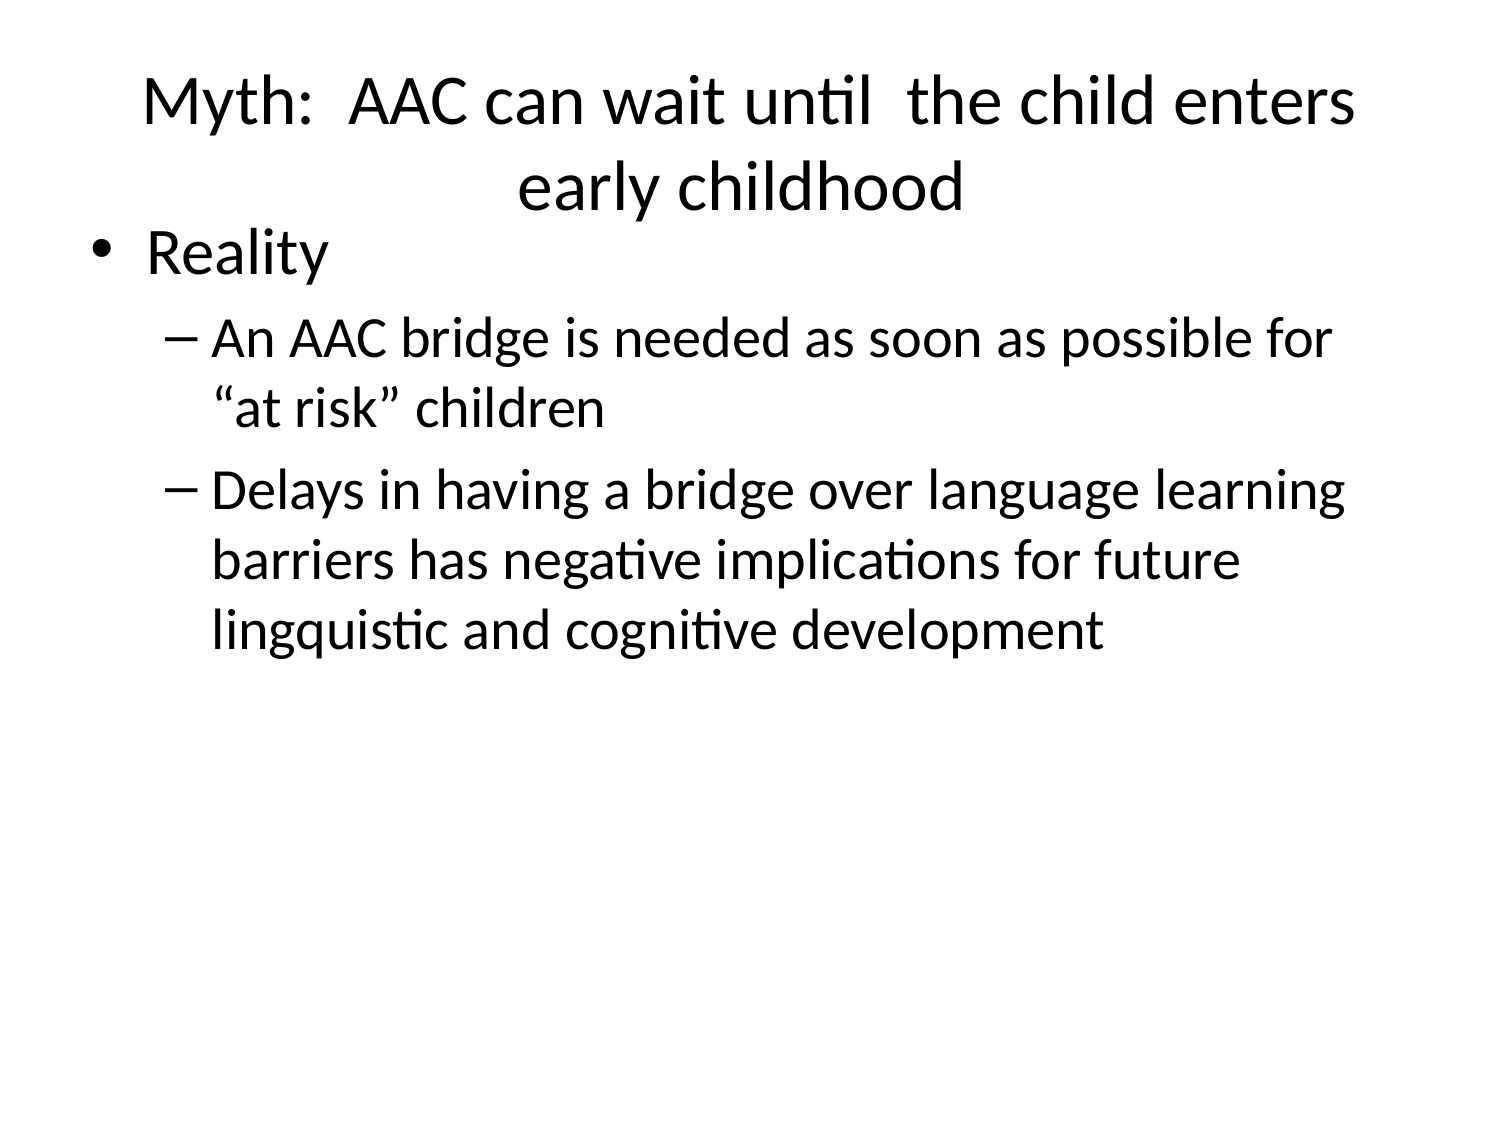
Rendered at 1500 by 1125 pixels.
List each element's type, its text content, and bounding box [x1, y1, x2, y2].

title Myth: AAC can wait until the child enters early childhood [75, 45, 1425, 200]
list Reality An AAC bridge is needed as soon as possible for “at risk” children Delays in having a bridge over language learning barriers has negative implications for future lingquistic and cognitive development [75, 200, 1425, 1005]
